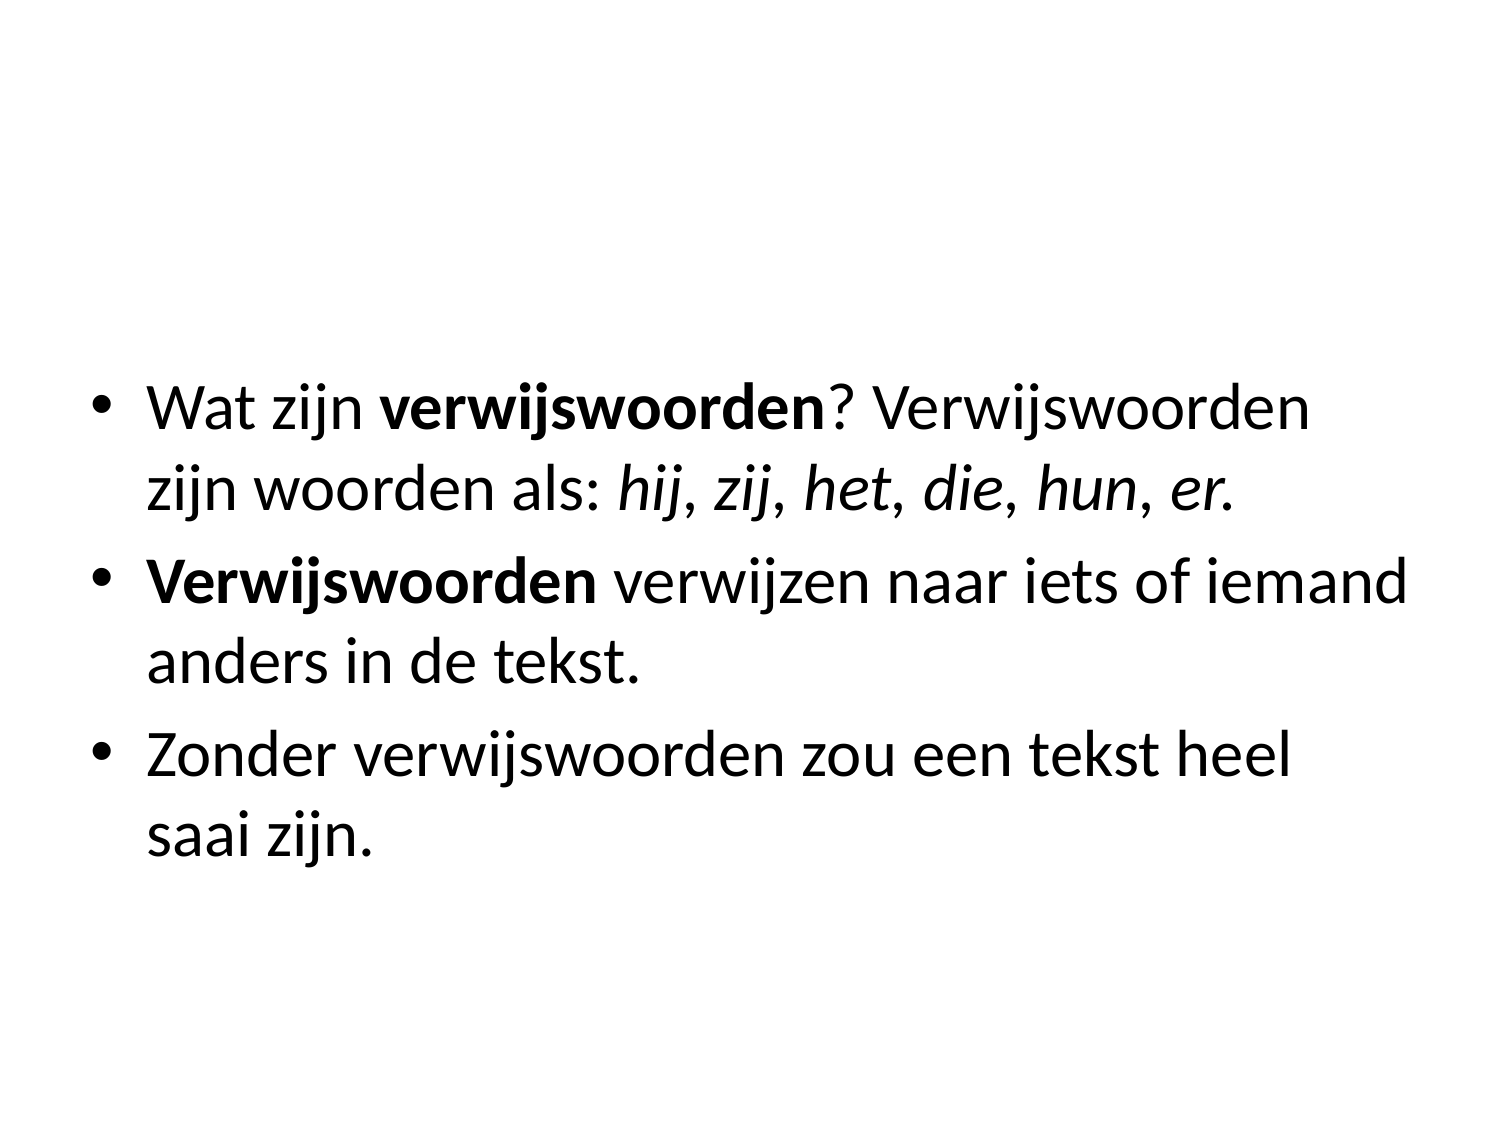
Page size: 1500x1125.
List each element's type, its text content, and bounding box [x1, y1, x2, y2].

list Wat zijn verwijswoorden? Verwijswoorden zijn woorden als: hij, zij, het, die, hun, er. Verwijswoorden verwijzen naar iets of iemand anders in de tekst. Zonder verwijswoorden zou een tekst heel saai zijn. [75, 262, 1425, 1005]
